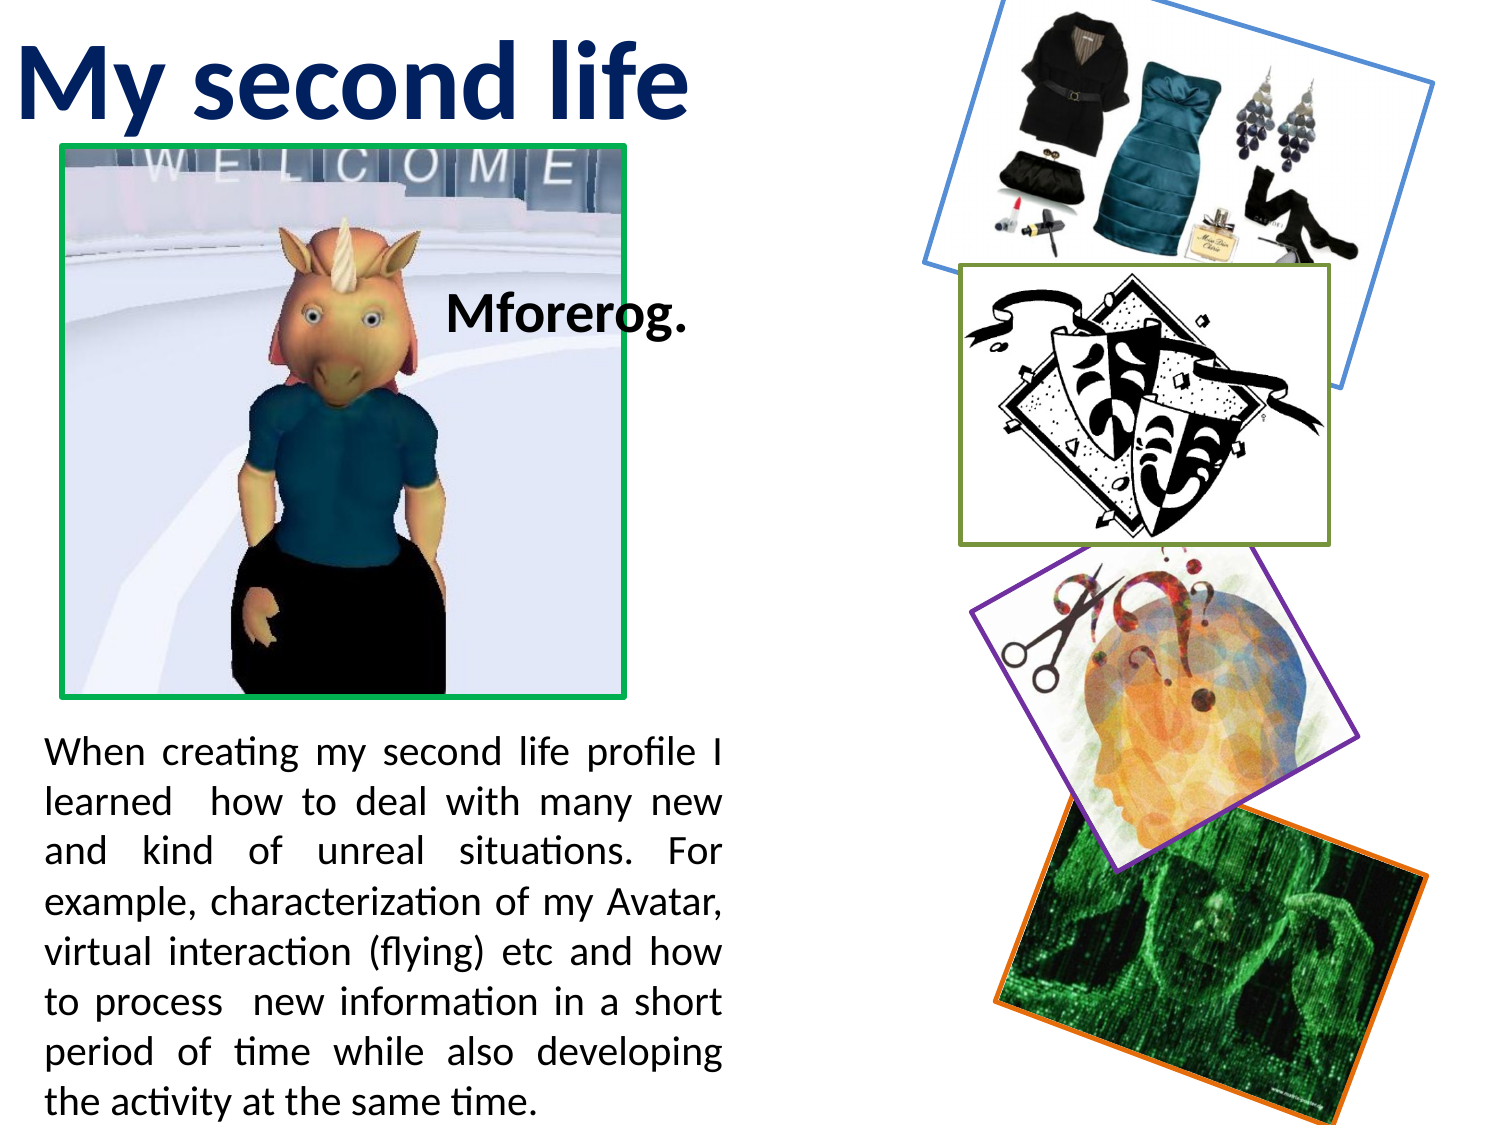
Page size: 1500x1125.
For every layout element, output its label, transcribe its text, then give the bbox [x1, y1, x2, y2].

picture [928, 0, 1429, 1124]
text_box Mforerog. [626, 267, 739, 352]
picture [64, 148, 621, 694]
text_box My second life [0, 0, 851, 150]
text_box When creating my second life profile I learned how to deal with many new and kind of unreal situations. For example, characterization of my Avatar, virtual interaction (flying) etc and how to process new information in a short period of time while also developing the activity at the same time. [29, 715, 739, 1125]
